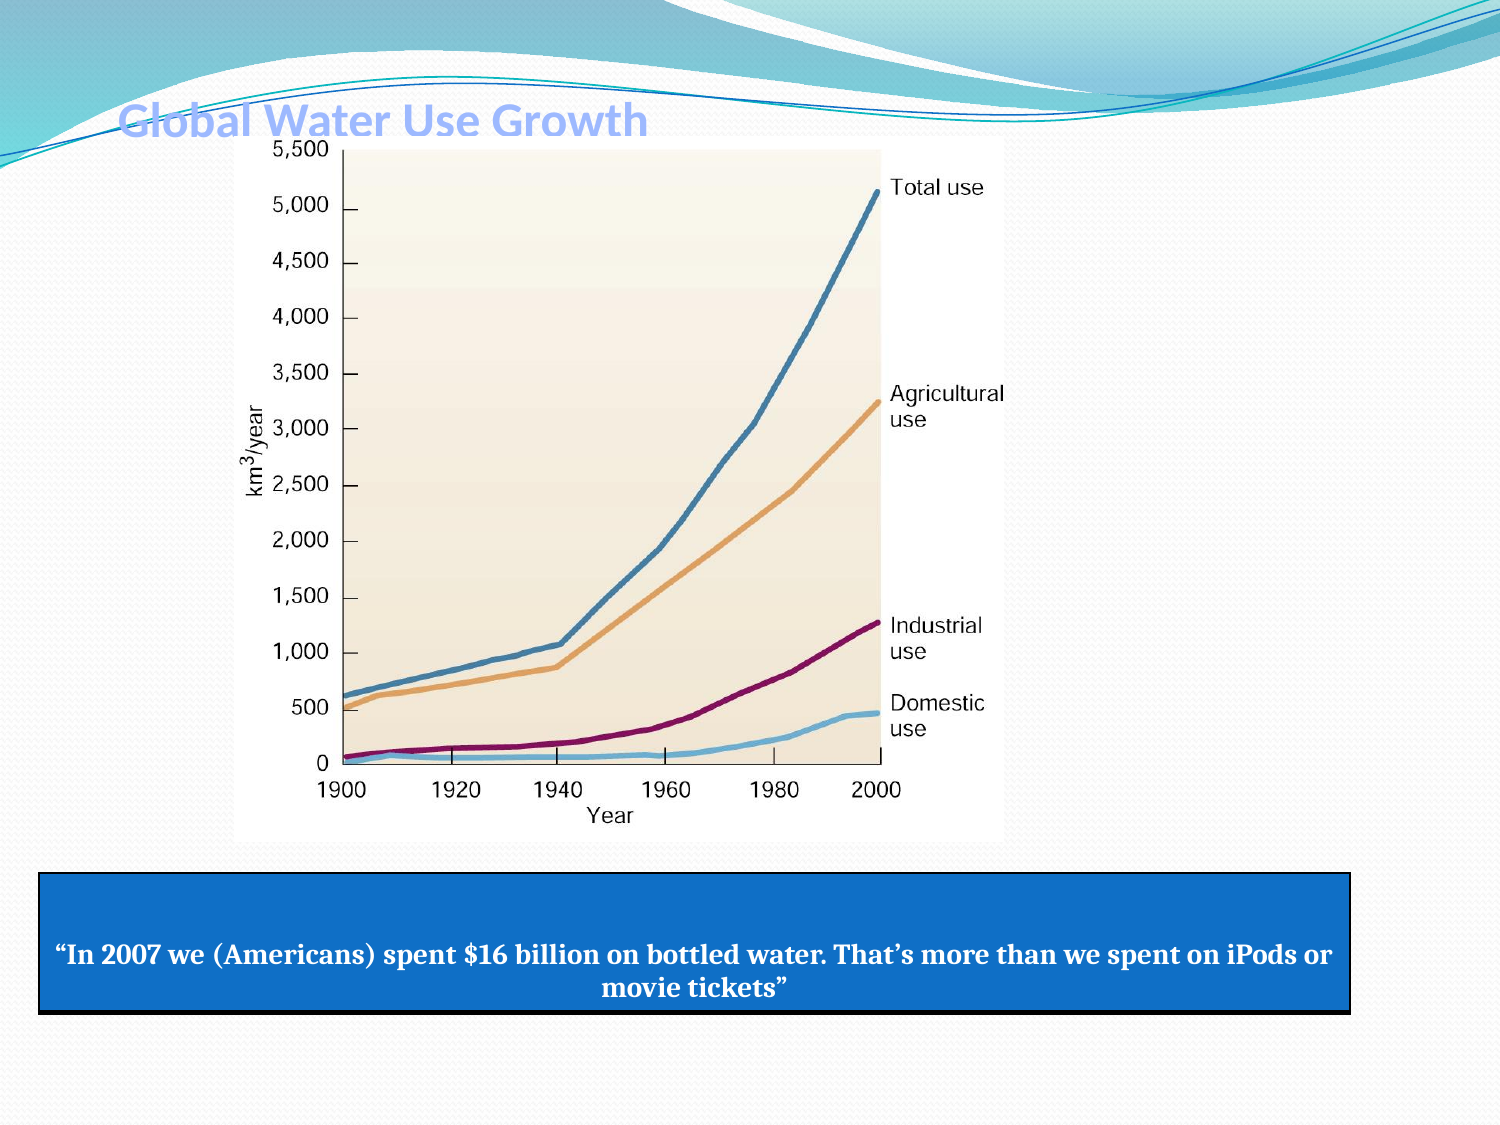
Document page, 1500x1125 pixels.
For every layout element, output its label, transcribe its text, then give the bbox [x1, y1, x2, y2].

table_header “In 2007 we (Americans) spent $16 billion on bottled water. That’s more than we spent on iPods or movie tickets” [40, 874, 1349, 1010]
picture [234, 136, 1005, 842]
title Global Water Use Growth [117, 80, 1468, 148]
